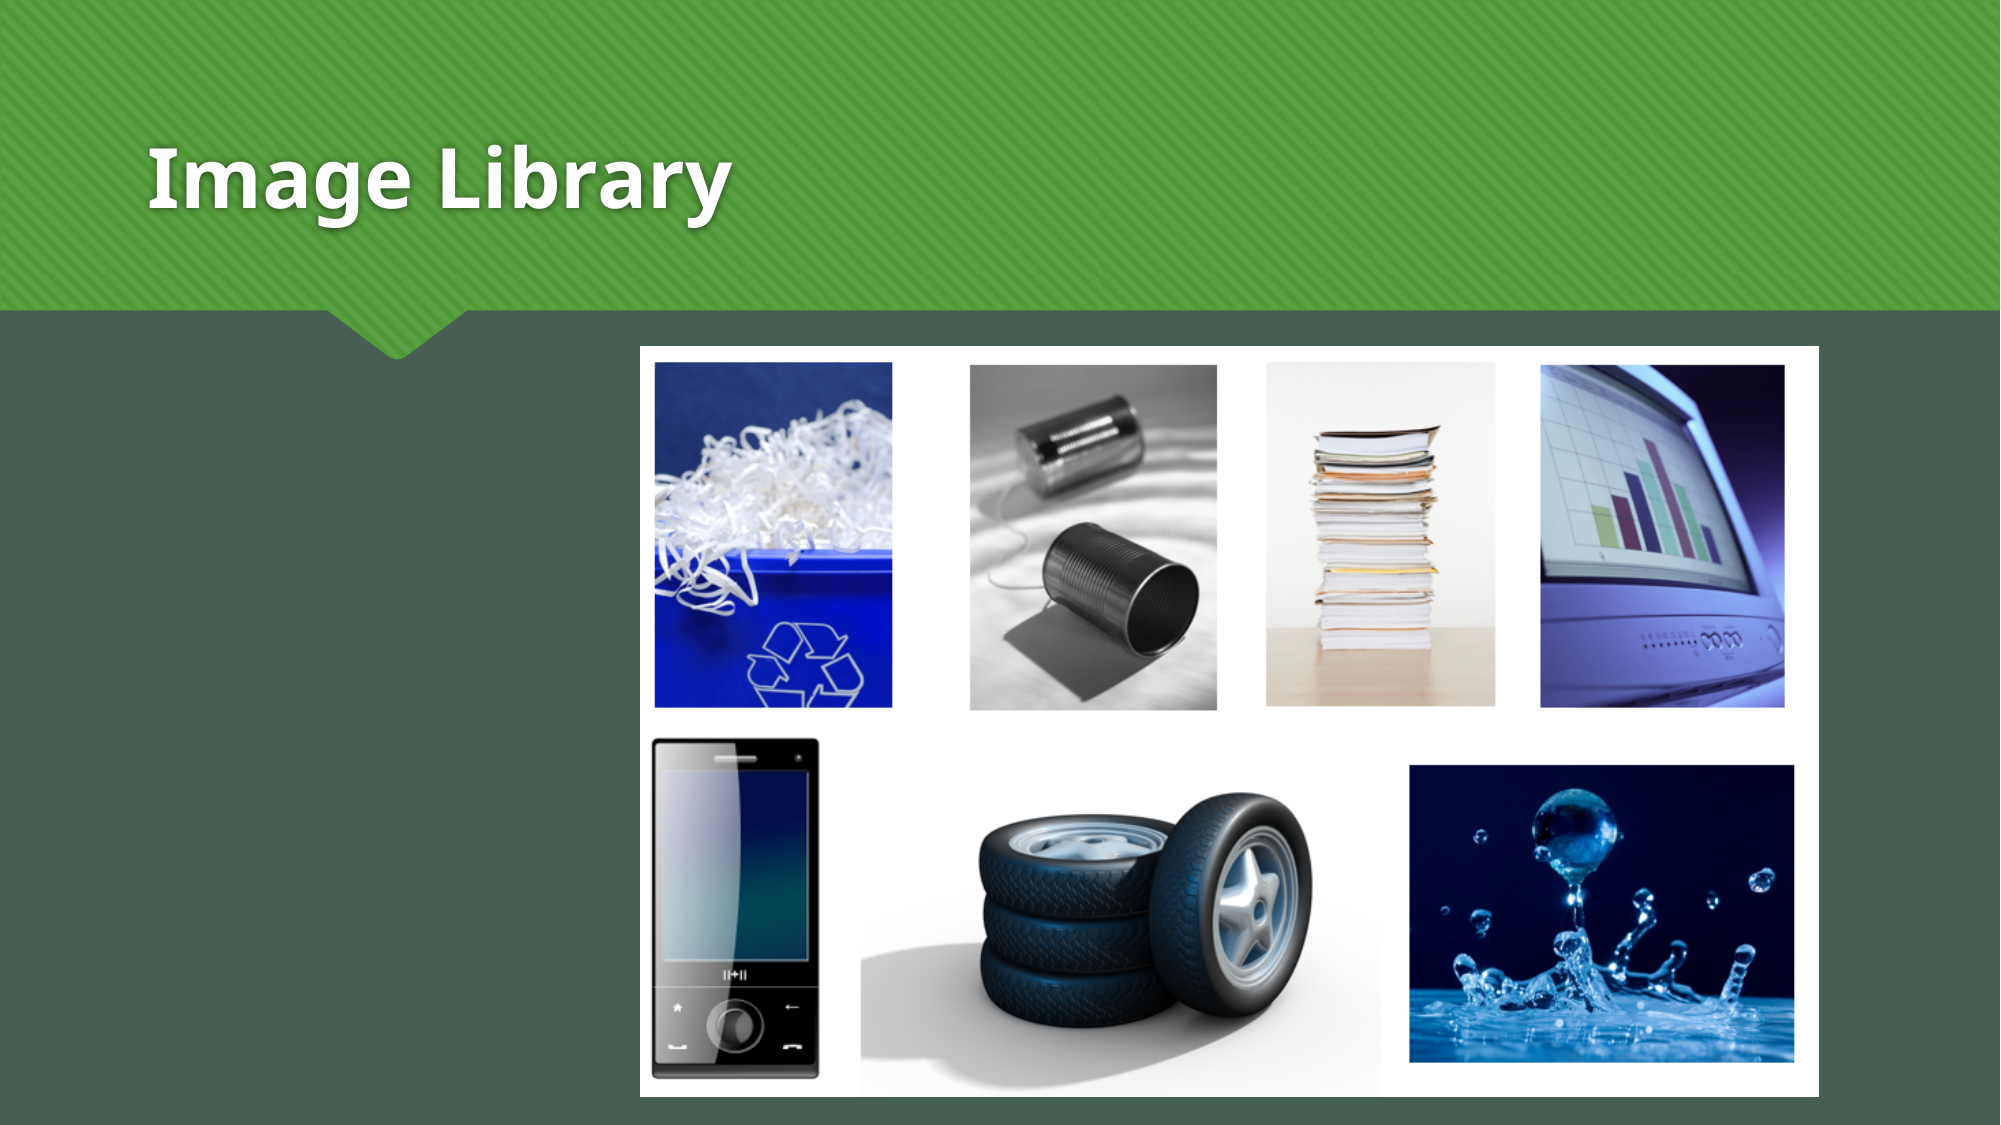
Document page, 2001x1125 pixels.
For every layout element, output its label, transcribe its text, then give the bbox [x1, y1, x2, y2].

title Image Library [132, 73, 1868, 233]
picture [639, 346, 1819, 1098]
